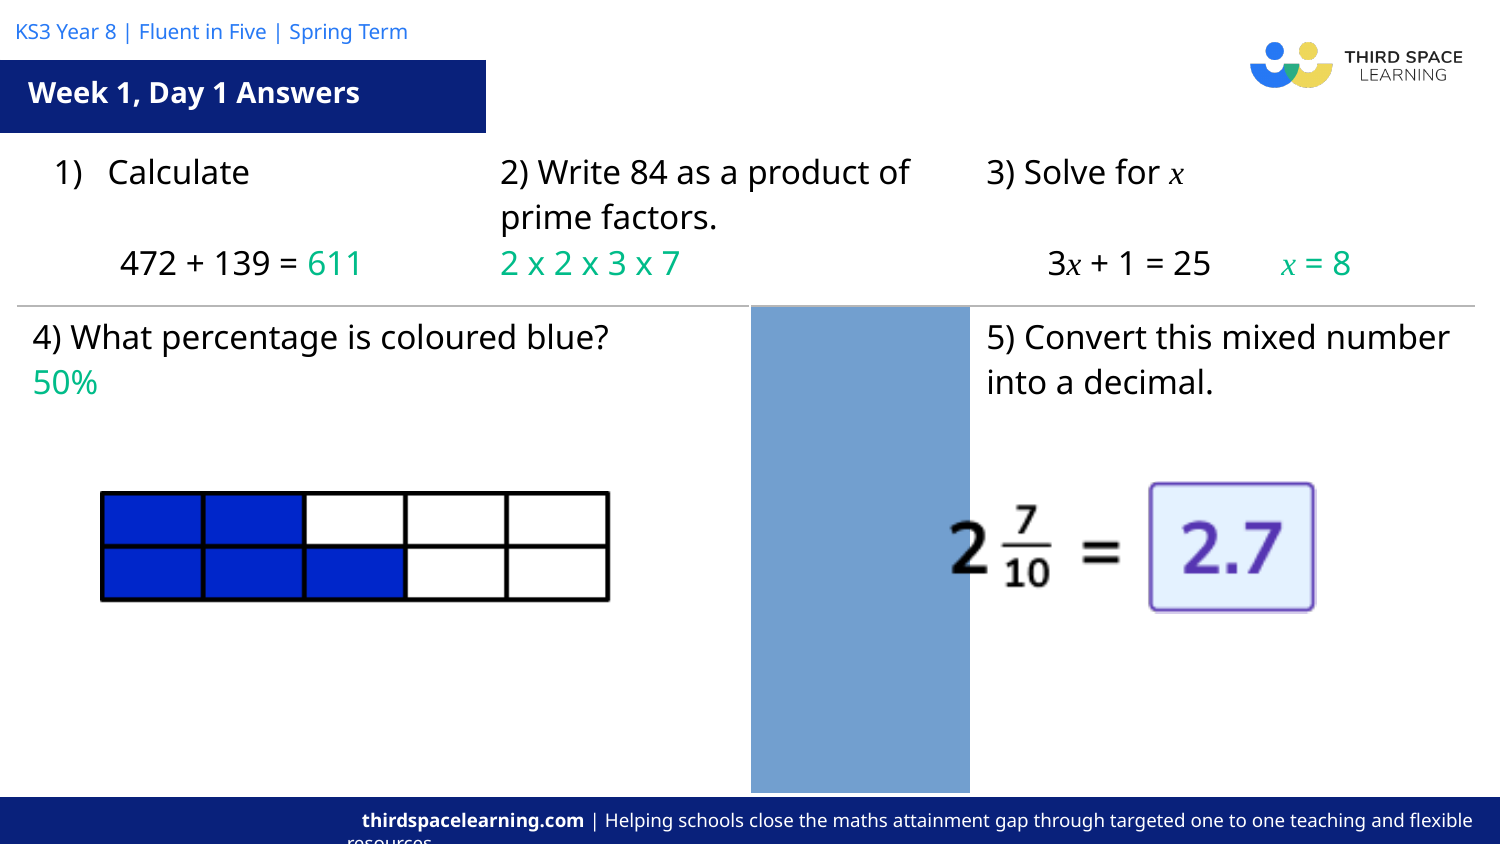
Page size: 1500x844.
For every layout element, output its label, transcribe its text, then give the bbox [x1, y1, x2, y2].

table_header 3) Solve for x 3x + 1 = 25 x = 8 [972, 142, 1474, 305]
table_cell 5) Convert this mixed number into a decimal. [972, 307, 1474, 792]
text_box Week 1, Day 1 Answers [13, 59, 383, 125]
table_cell 4) What percentage is coloured blue? 50% [19, 307, 749, 792]
table_header 2) Write 84 as a product of prime factors. 2 x 2 x 3 x 7 [486, 142, 970, 305]
picture [100, 491, 613, 605]
table_header Calculate 472 + 139 = 611 [19, 142, 484, 305]
picture [946, 481, 1317, 614]
picture [1250, 33, 1465, 99]
